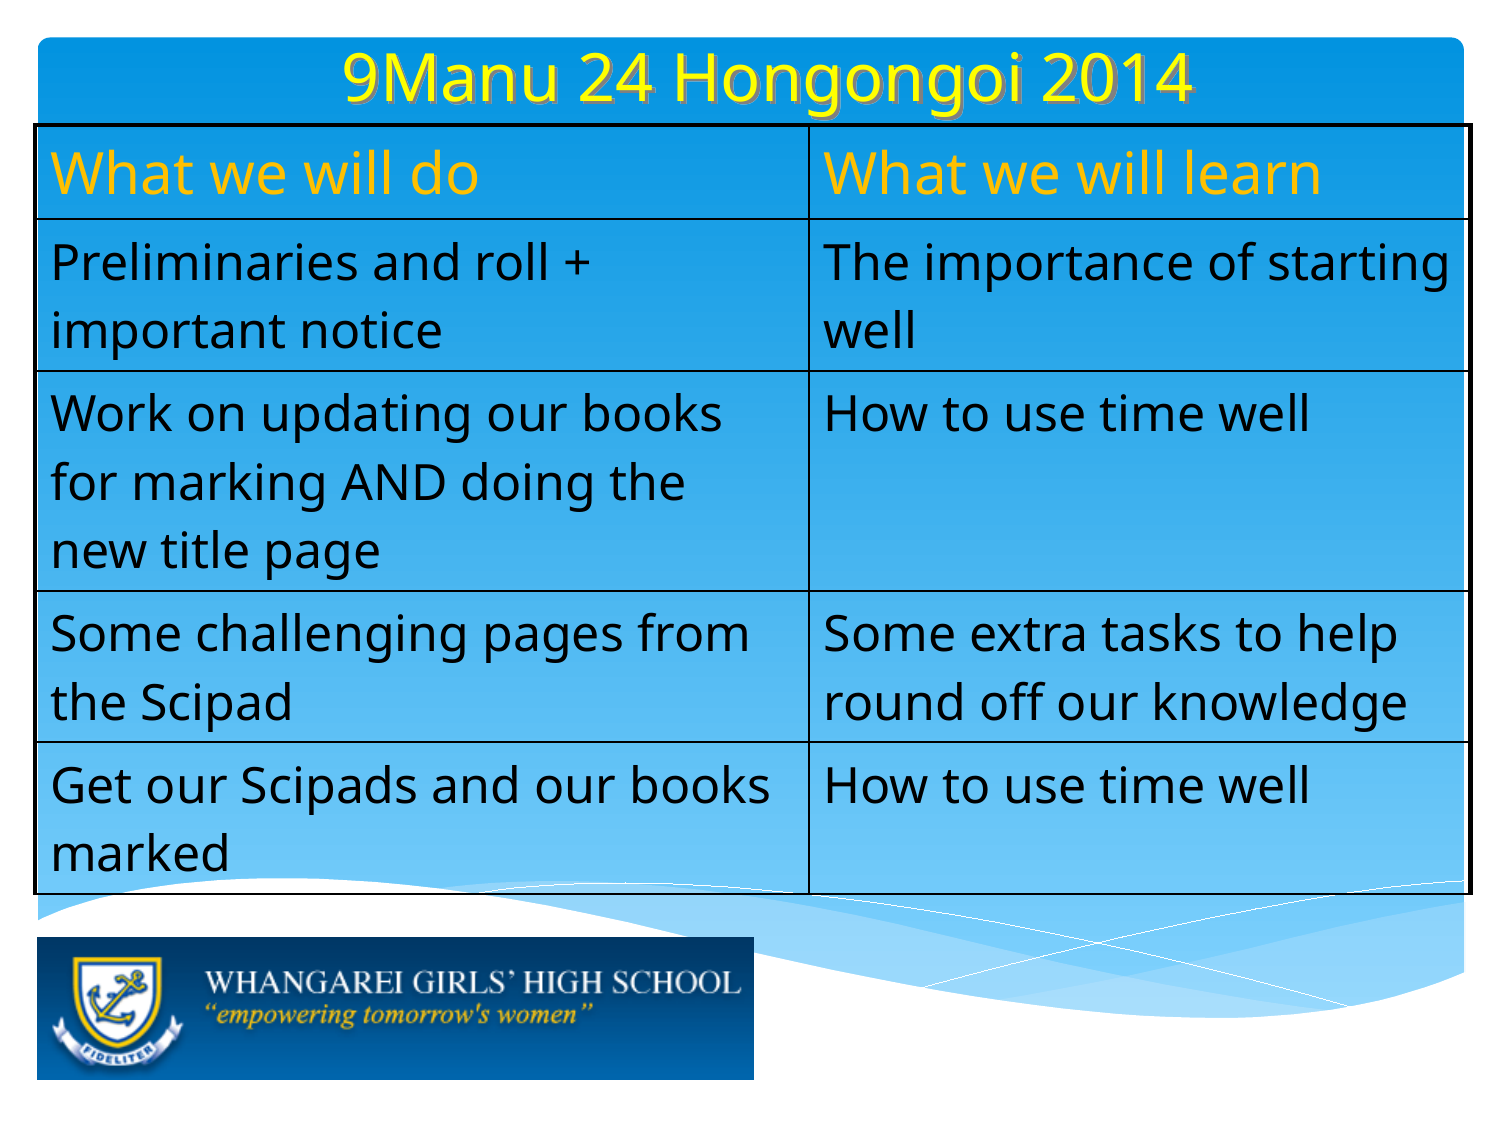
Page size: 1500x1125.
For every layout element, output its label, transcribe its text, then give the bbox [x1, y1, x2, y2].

table_cell How to use time well [810, 372, 1468, 590]
table_cell Get our Scipads and our books marked [37, 743, 808, 893]
table_cell Preliminaries and roll + important notice [37, 220, 808, 370]
table_cell How to use time well [810, 743, 1468, 893]
table_cell Some extra tasks to help round off our knowledge [810, 592, 1468, 741]
picture [37, 937, 754, 1080]
table_cell Some challenging pages from the Scipad [37, 592, 808, 741]
table_header What we will learn [810, 127, 1468, 218]
table_cell The importance of starting well [810, 220, 1468, 370]
table_header What we will do [37, 127, 808, 218]
text_box 9Manu 24 Hongongoi 2014 [162, 24, 1375, 123]
table_cell Work on updating our books for marking AND doing the new title page [37, 372, 808, 590]
